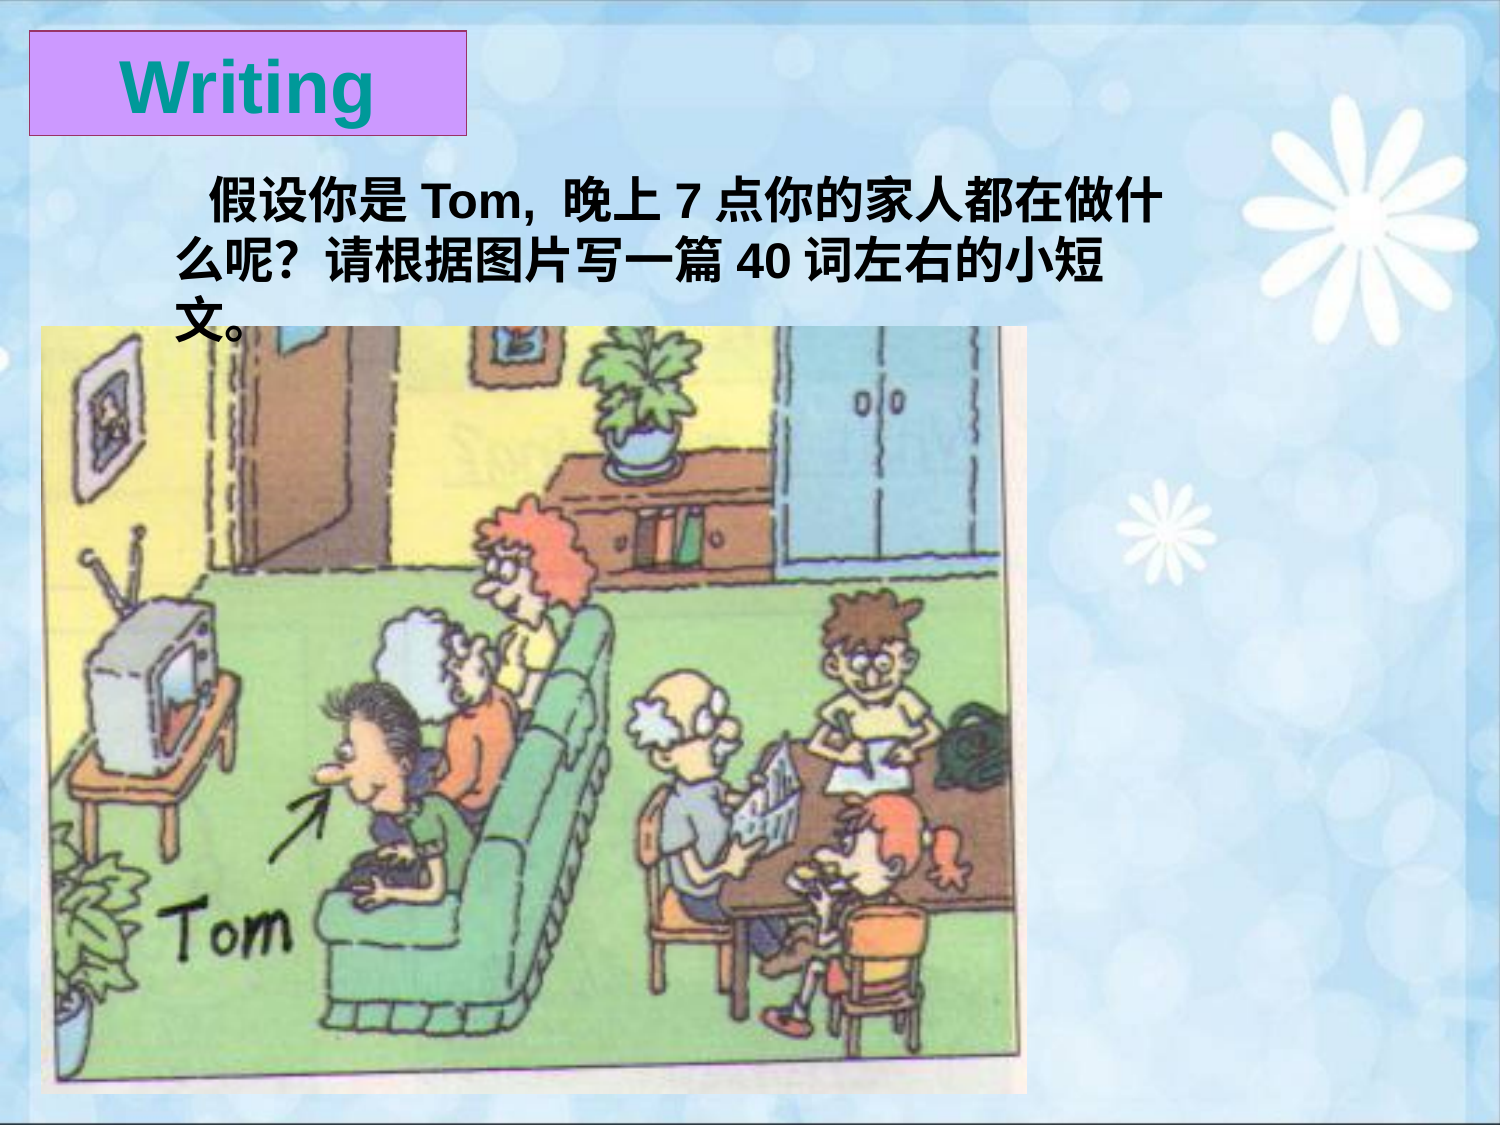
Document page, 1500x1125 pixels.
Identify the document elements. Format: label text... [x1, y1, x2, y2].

text_box 假设你是Tom, 晚上7点你的家人都在做什么呢？请根据图片写一篇40词左右的小短文。 [159, 160, 1188, 356]
picture [0, 0, 1500, 1125]
text_box Writing [29, 30, 467, 136]
